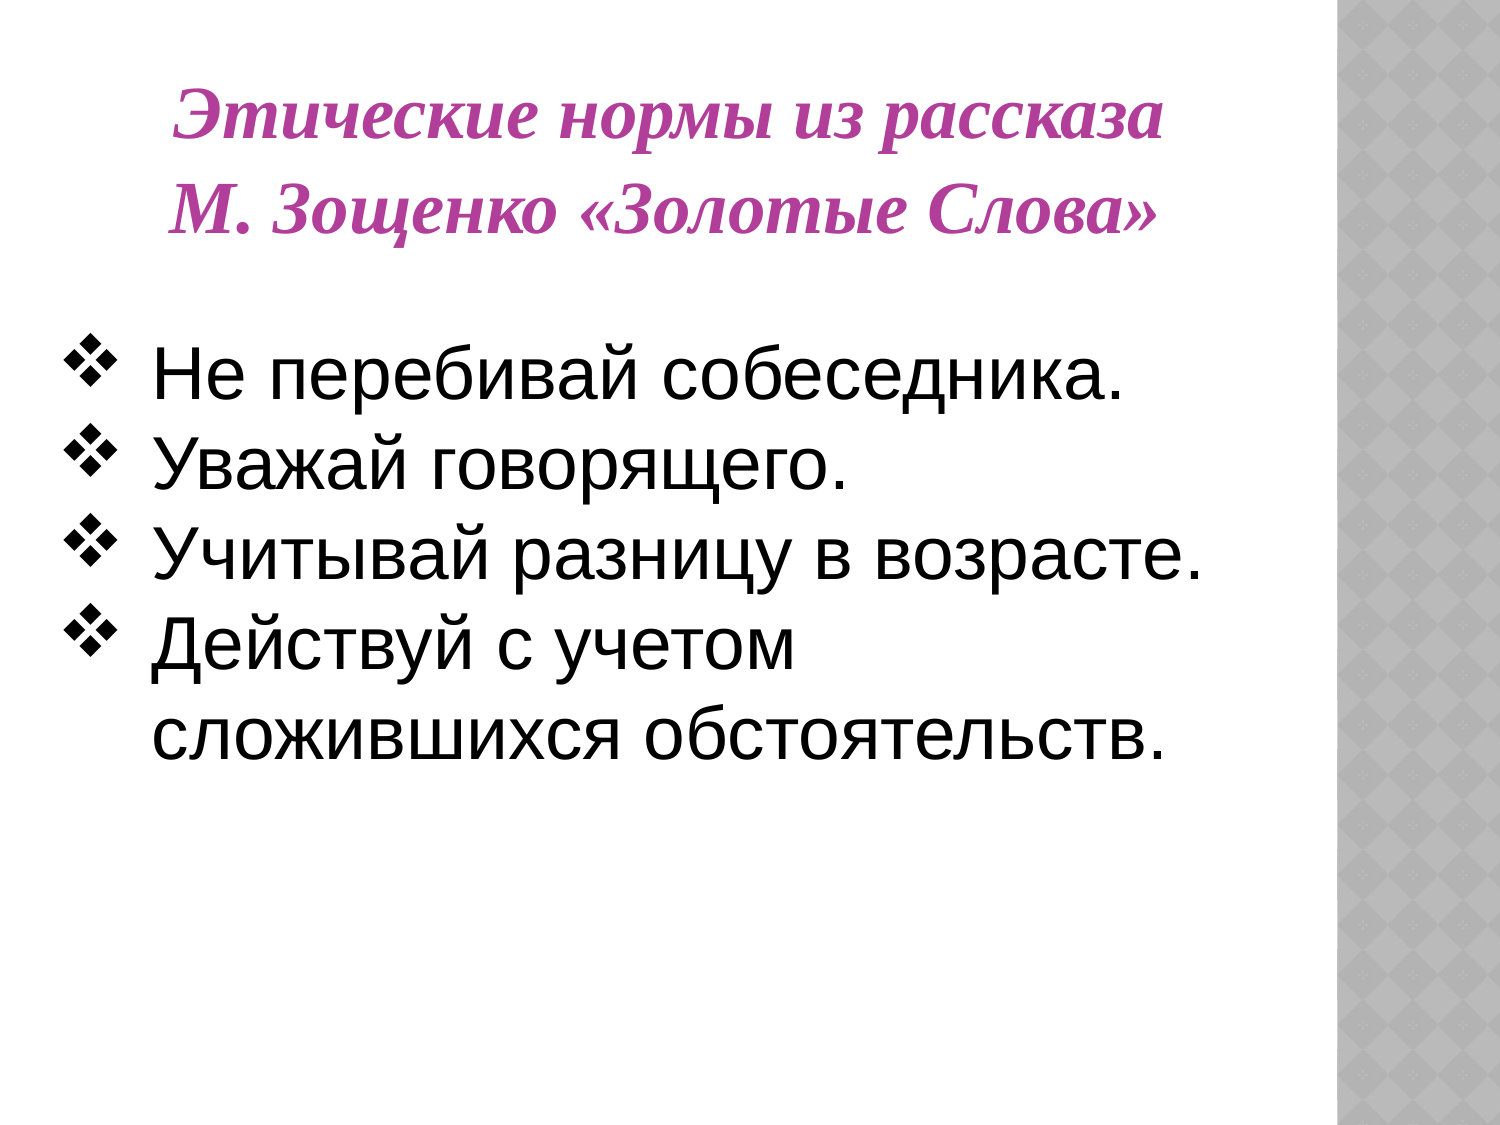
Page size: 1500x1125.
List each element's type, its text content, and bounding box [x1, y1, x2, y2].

text_box Не перебивай собеседника. Уважай говорящего. Учитывай разницу в возрасте. Действуй с учетом сложившихся обстоятельств. [42, 316, 1289, 782]
text_box Этические нормы из рассказа М. Зощенко «Золотые Слова» [132, 30, 1200, 256]
